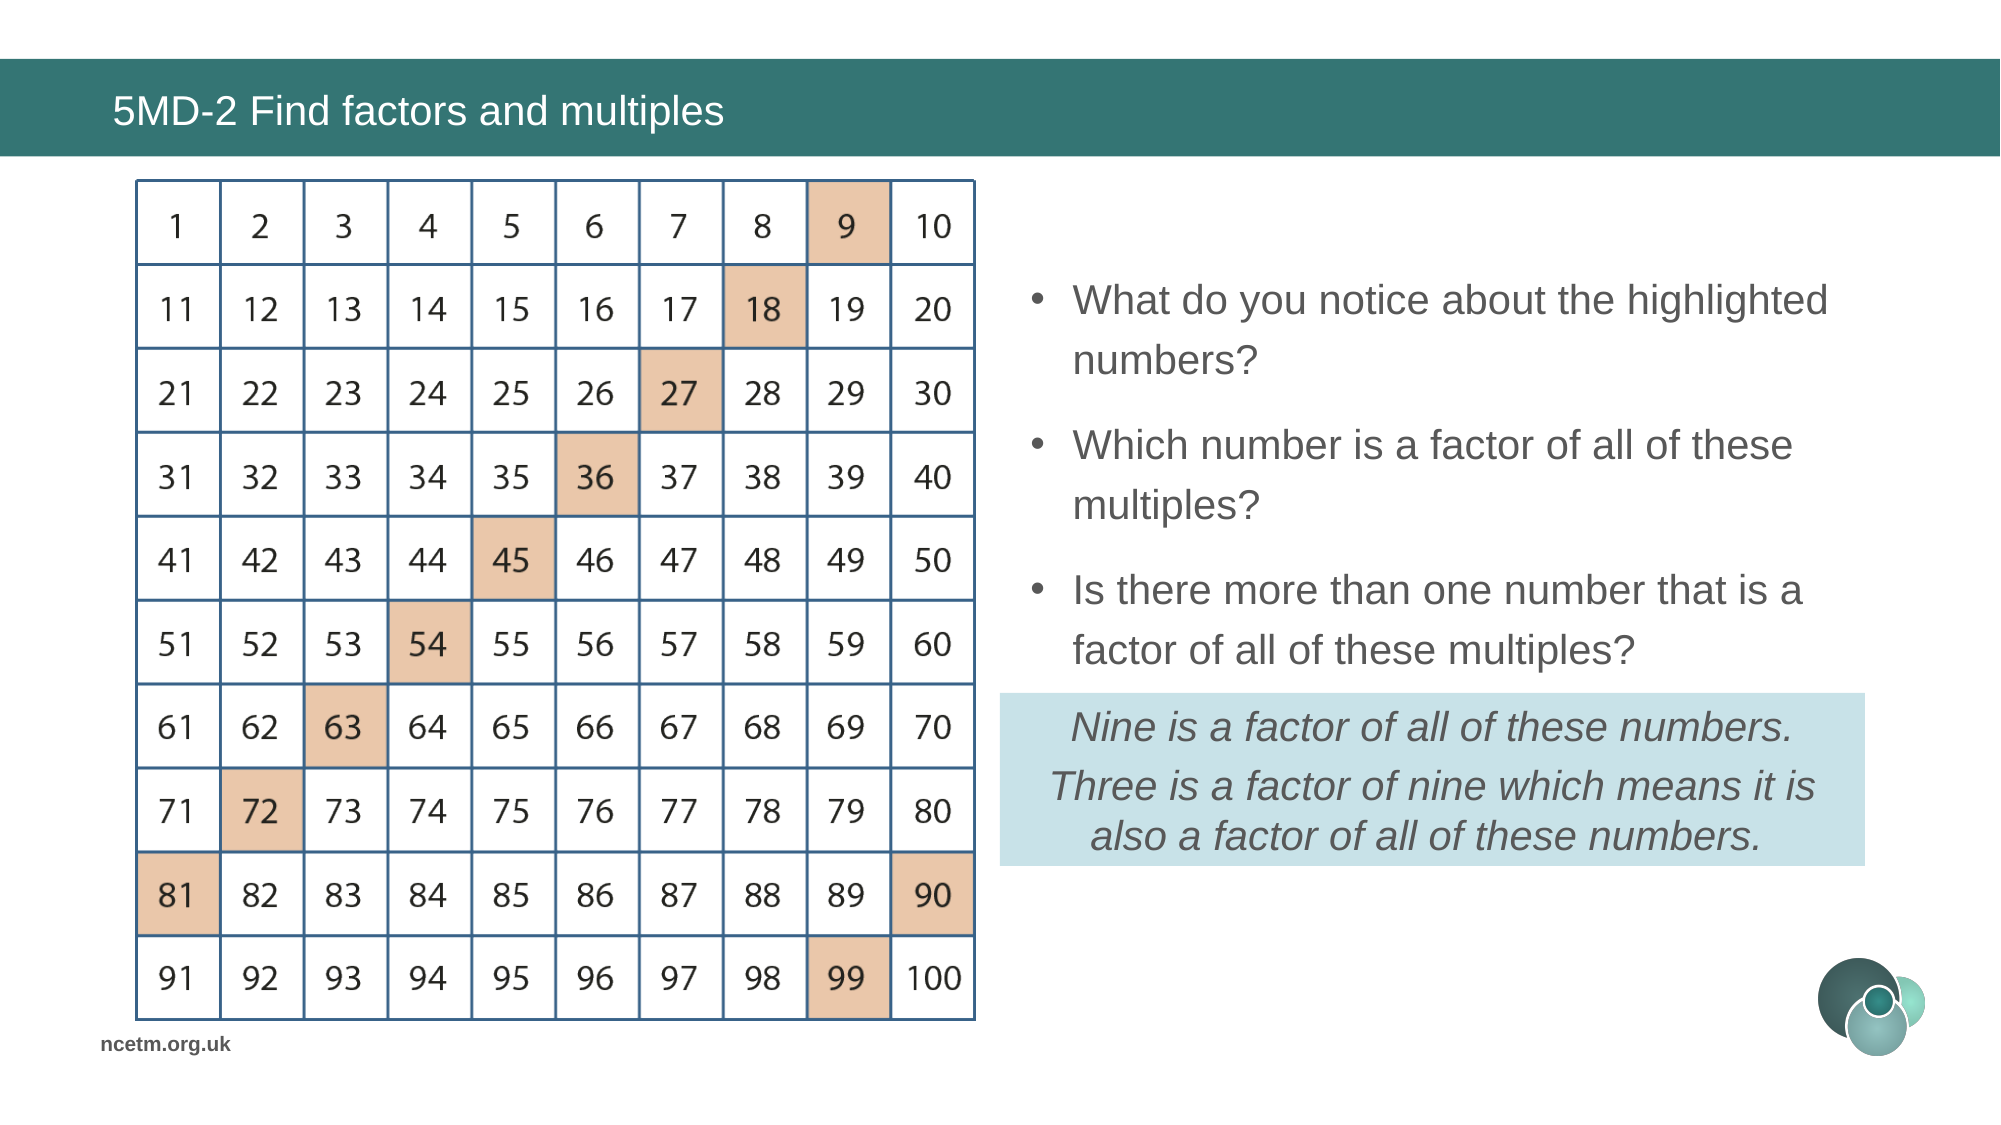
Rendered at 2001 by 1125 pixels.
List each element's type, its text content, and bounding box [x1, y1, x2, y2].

title 5MD-2 Find factors and multiples [97, 76, 1945, 147]
text_box What do you notice about the highlighted numbers? Which number is a factor of all of these multiples? Is there more than one number that is a factor of all of these multiples? [1015, 255, 1900, 563]
text_box Nine is a factor of all of these numbers. Three is a factor of nine which means it is also a factor of all of these numbers. [999, 692, 1865, 866]
picture [1818, 958, 1925, 1056]
picture [134, 179, 976, 1021]
